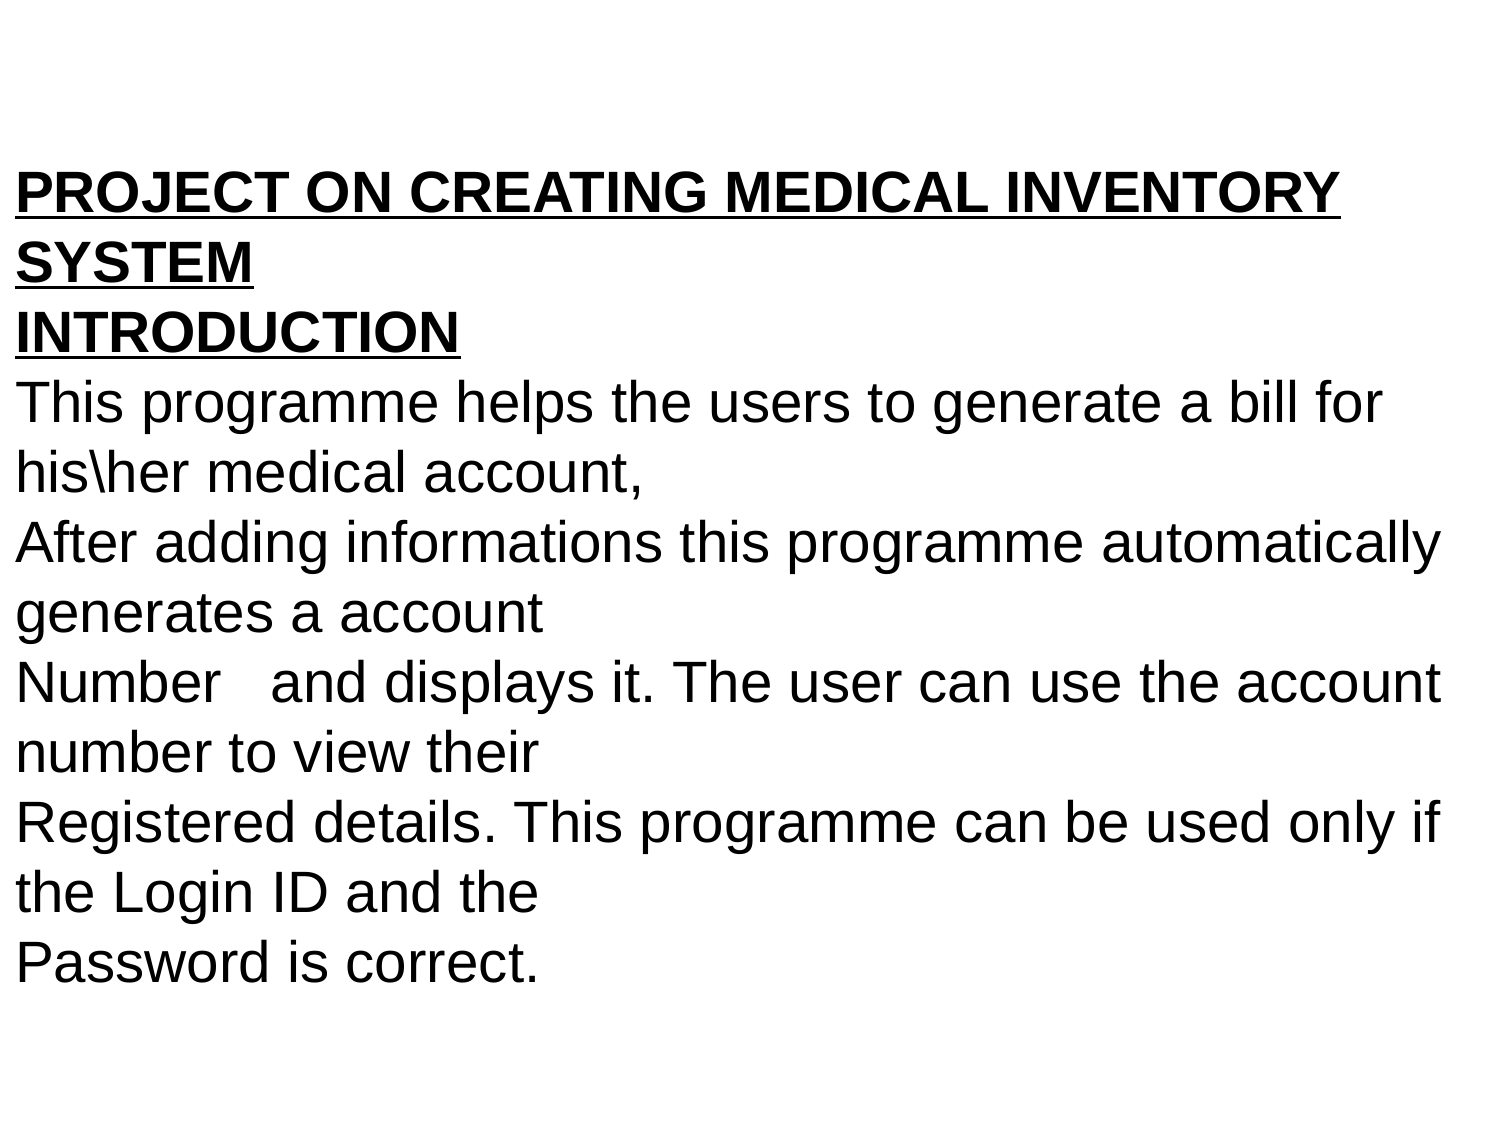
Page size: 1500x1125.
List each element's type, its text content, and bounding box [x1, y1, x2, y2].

text_box PROJECT ON CREATING MEDICAL INVENTORY SYSTEM INTRODUCTION This programme helps the users to generate a bill for his\her medical account, After adding informations this programme automatically generates a account Number and displays it. The user can use the account number to view their Registered details. This programme can be used only if the Login ID and the Password is correct. [0, 116, 1500, 1002]
